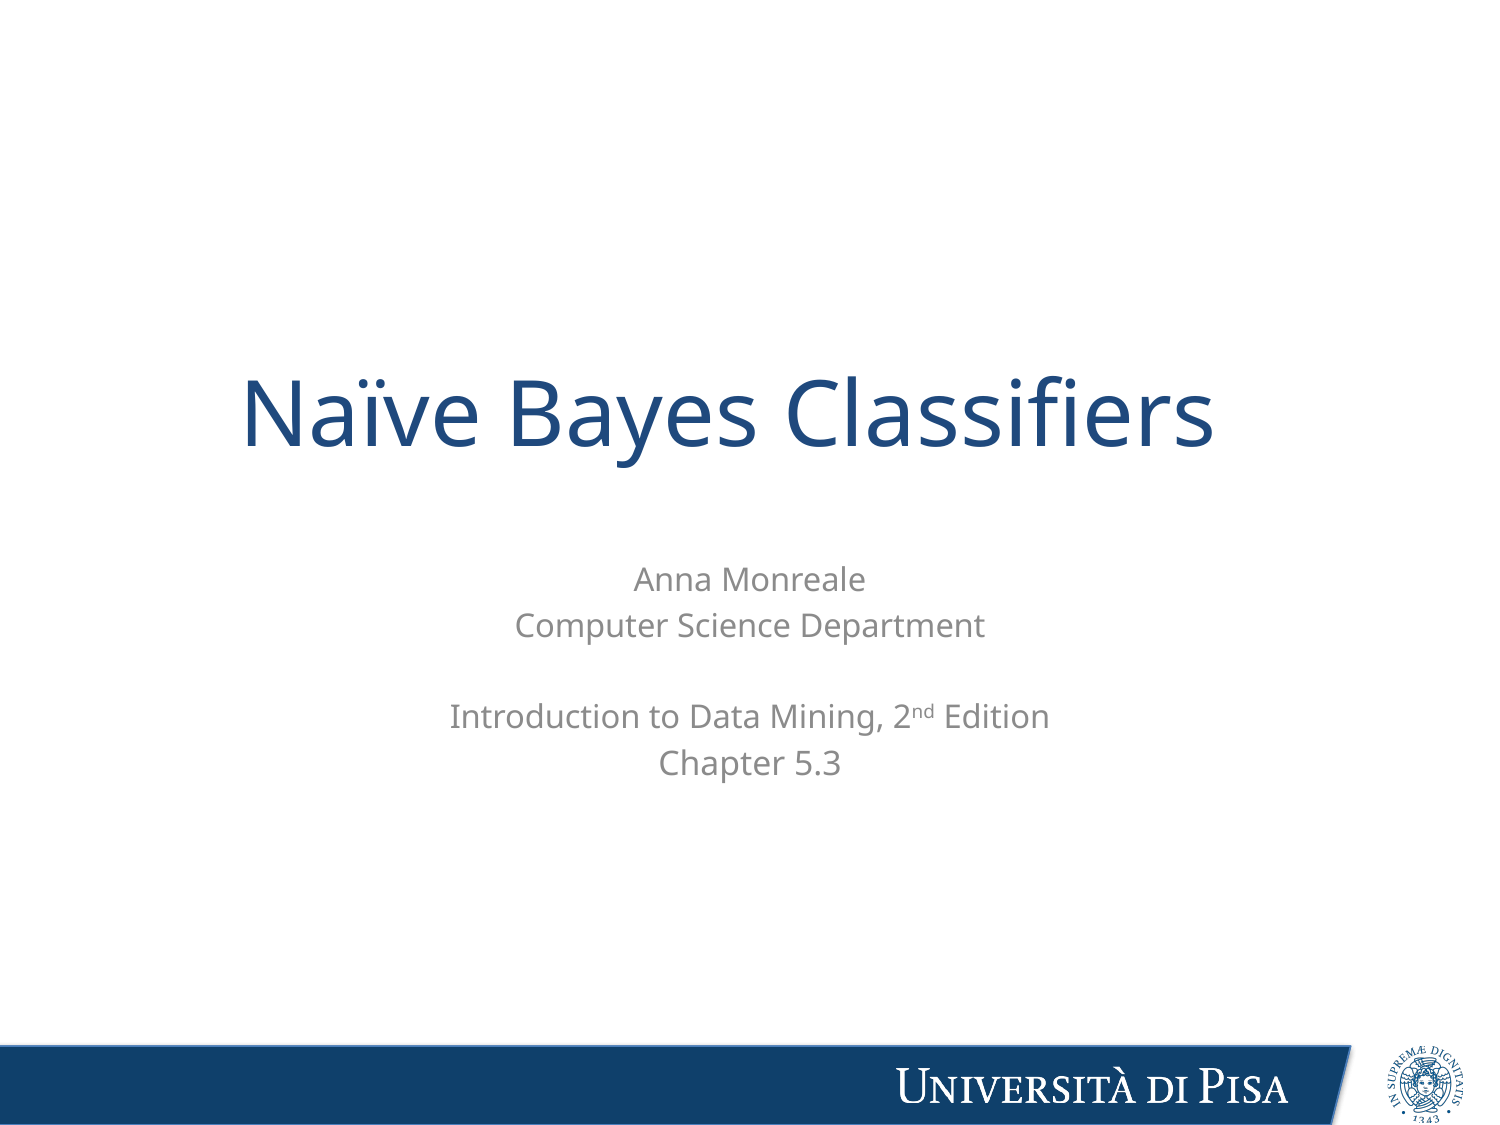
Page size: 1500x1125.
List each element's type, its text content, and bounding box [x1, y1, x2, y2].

title Naïve Bayes Classifiers [69, 289, 1388, 531]
subtitle Anna Monreale Computer Science Department Introduction to Data Mining, 2nd Edition Chapter 5.3 [225, 551, 1275, 839]
picture [895, 1066, 1289, 1104]
text_box [0, 1045, 1352, 1125]
